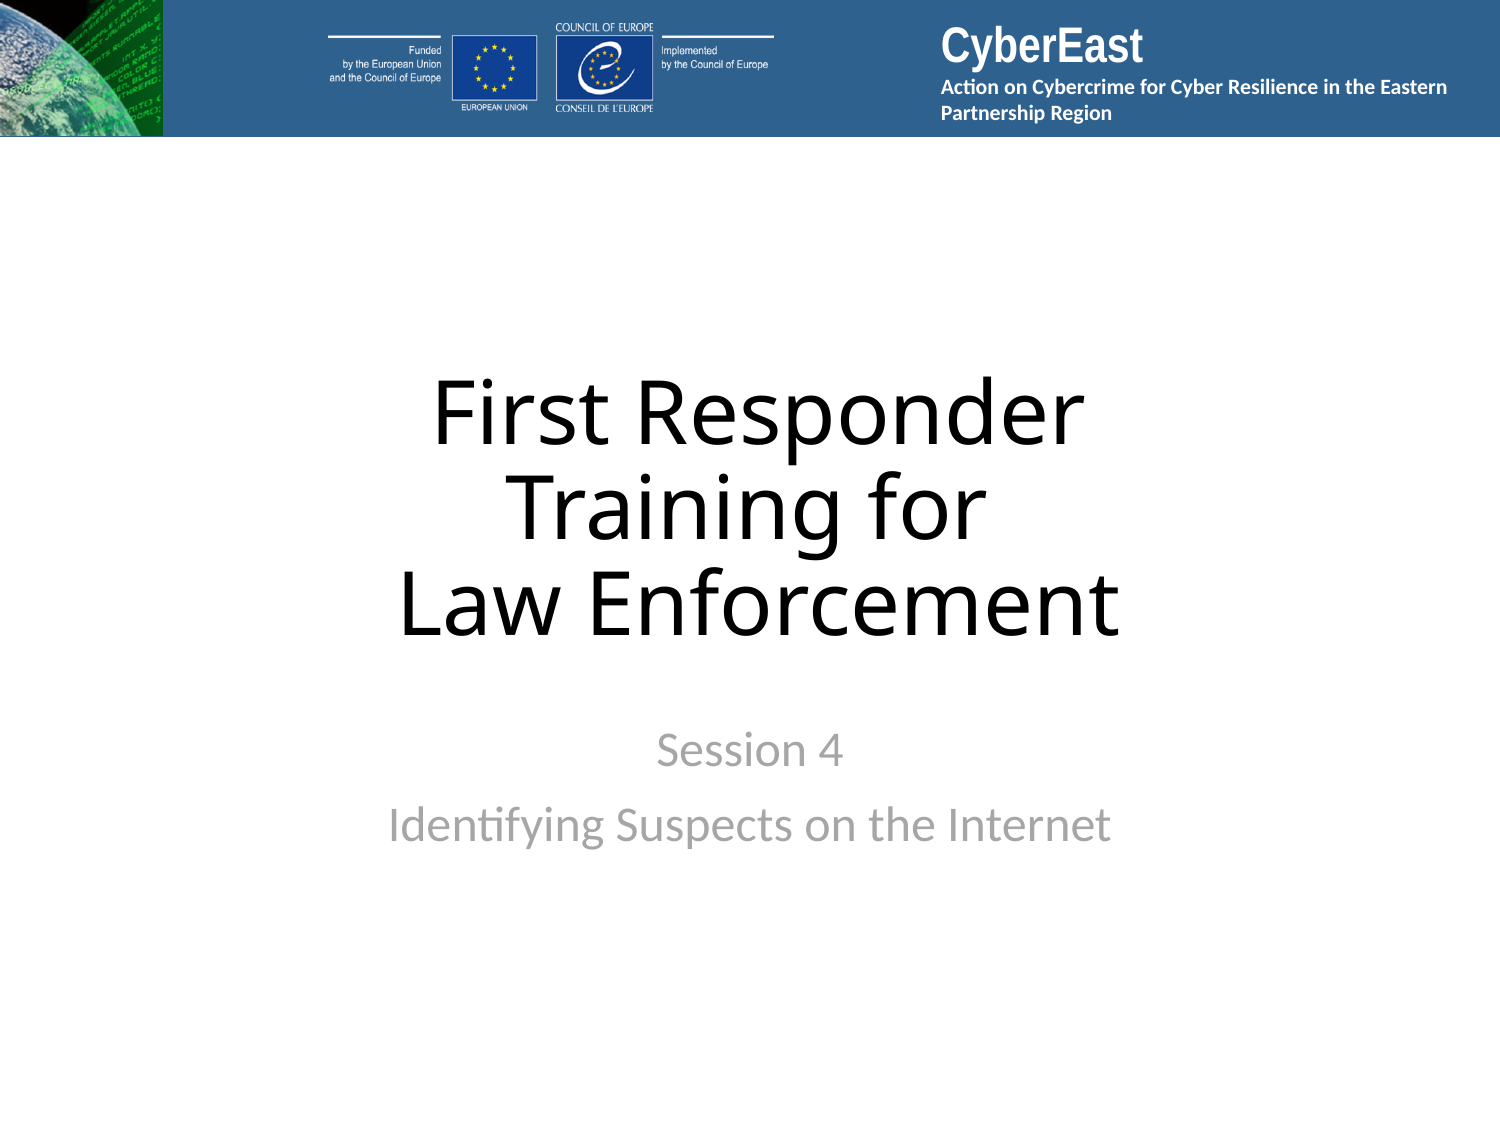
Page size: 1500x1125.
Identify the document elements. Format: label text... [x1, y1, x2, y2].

subtitle Session 4 Identifying Suspects on the Internet [356, 715, 1144, 932]
title First Responder Training for Law Enforcement [280, 358, 1237, 663]
picture [0, 0, 1500, 1125]
